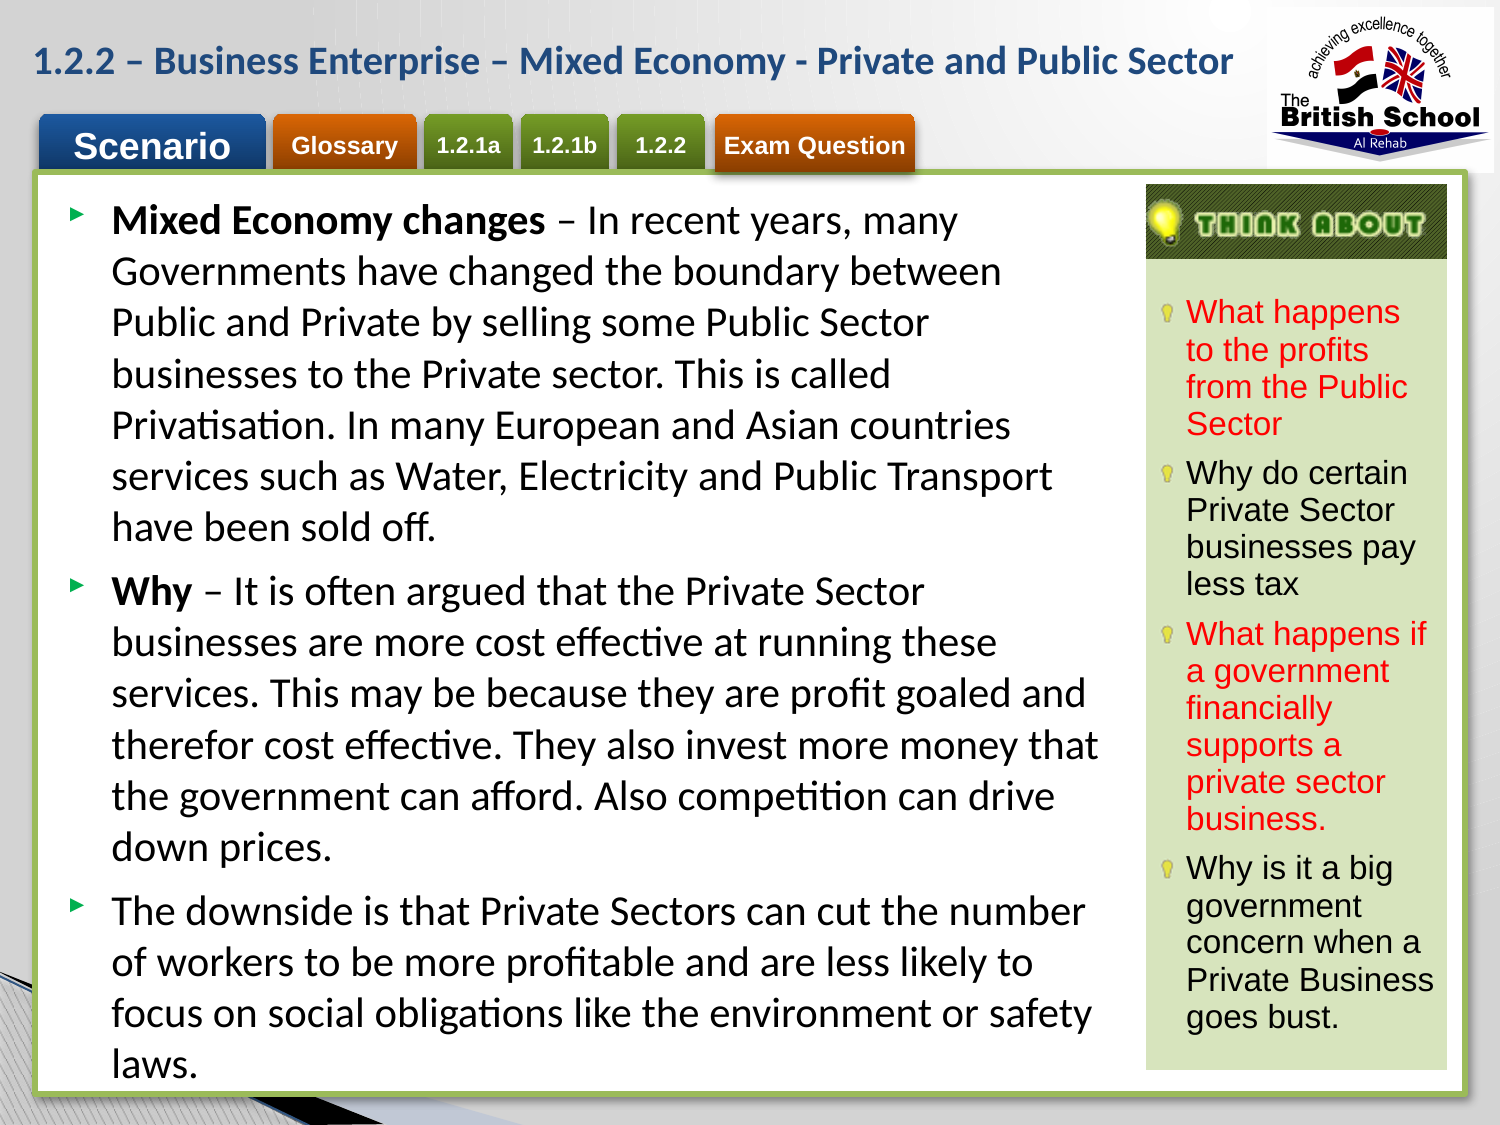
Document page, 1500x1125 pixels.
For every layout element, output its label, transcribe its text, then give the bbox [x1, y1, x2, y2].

text_box Mixed Economy changes – In recent years, many Governments have changed the boundary between Public and Private by selling some Public Sector businesses to the Private sector. This is called Privatisation. In many European and Asian countries services such as Water, Electricity and Public Transport have been sold off. Why – It is often argued that the Private Sector businesses are more cost effective at running these services. This may be because they are profit goaled and therefor cost effective. They also invest more money that the government can afford. Also competition can drive down prices. The downside is that Private Sectors can cut the number of workers to be more profitable and are less likely to focus on social obligations like the environment or safety laws. [53, 184, 1129, 894]
picture [1145, 195, 1430, 253]
table_cell What happens to the profits from the Public Sector Why do certain Private Sector businesses pay less tax What happens if a government financially supports a private sector business. Why is it a big government concern when a Private Business goes bust. [1146, 259, 1447, 1070]
picture [1157, 300, 1177, 325]
picture [1157, 461, 1177, 485]
picture [1157, 856, 1177, 881]
picture [1267, 7, 1495, 173]
picture [281, 1114, 303, 1125]
title 1.2.2 – Business Enterprise – Mixed Economy - Private and Public Sector [17, 7, 1270, 110]
table_header [1146, 184, 1447, 259]
picture [1157, 622, 1177, 646]
